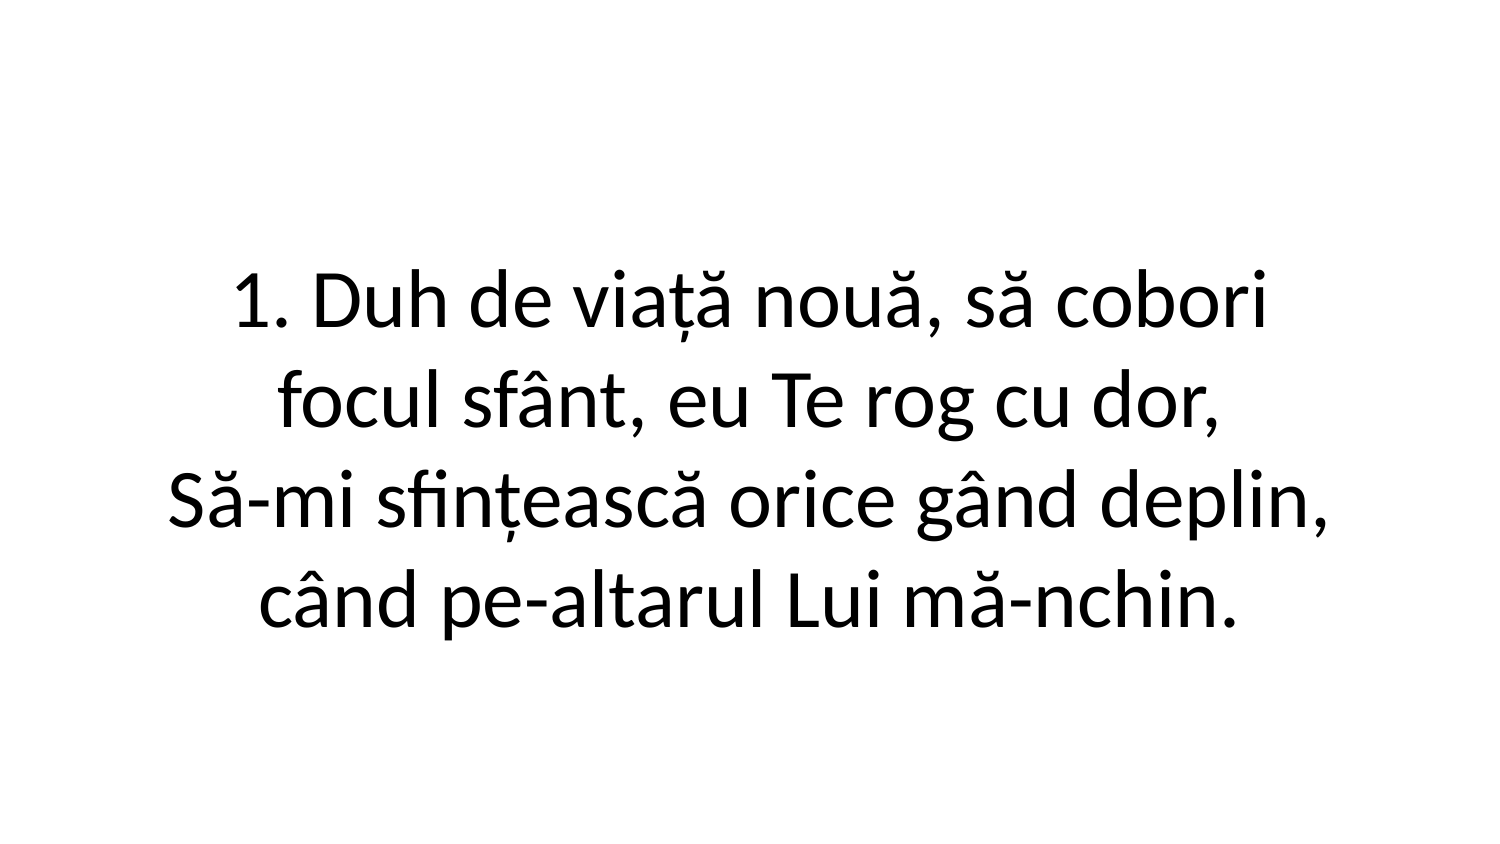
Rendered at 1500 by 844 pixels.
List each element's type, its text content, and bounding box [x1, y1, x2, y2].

text_box 1. Duh de viață nouă, să cobori focul sfânt, eu Te rog cu dor, Să-mi sfințească orice gând deplin, când pe-altarul Lui mă-nchin. [153, 192, 1347, 652]
